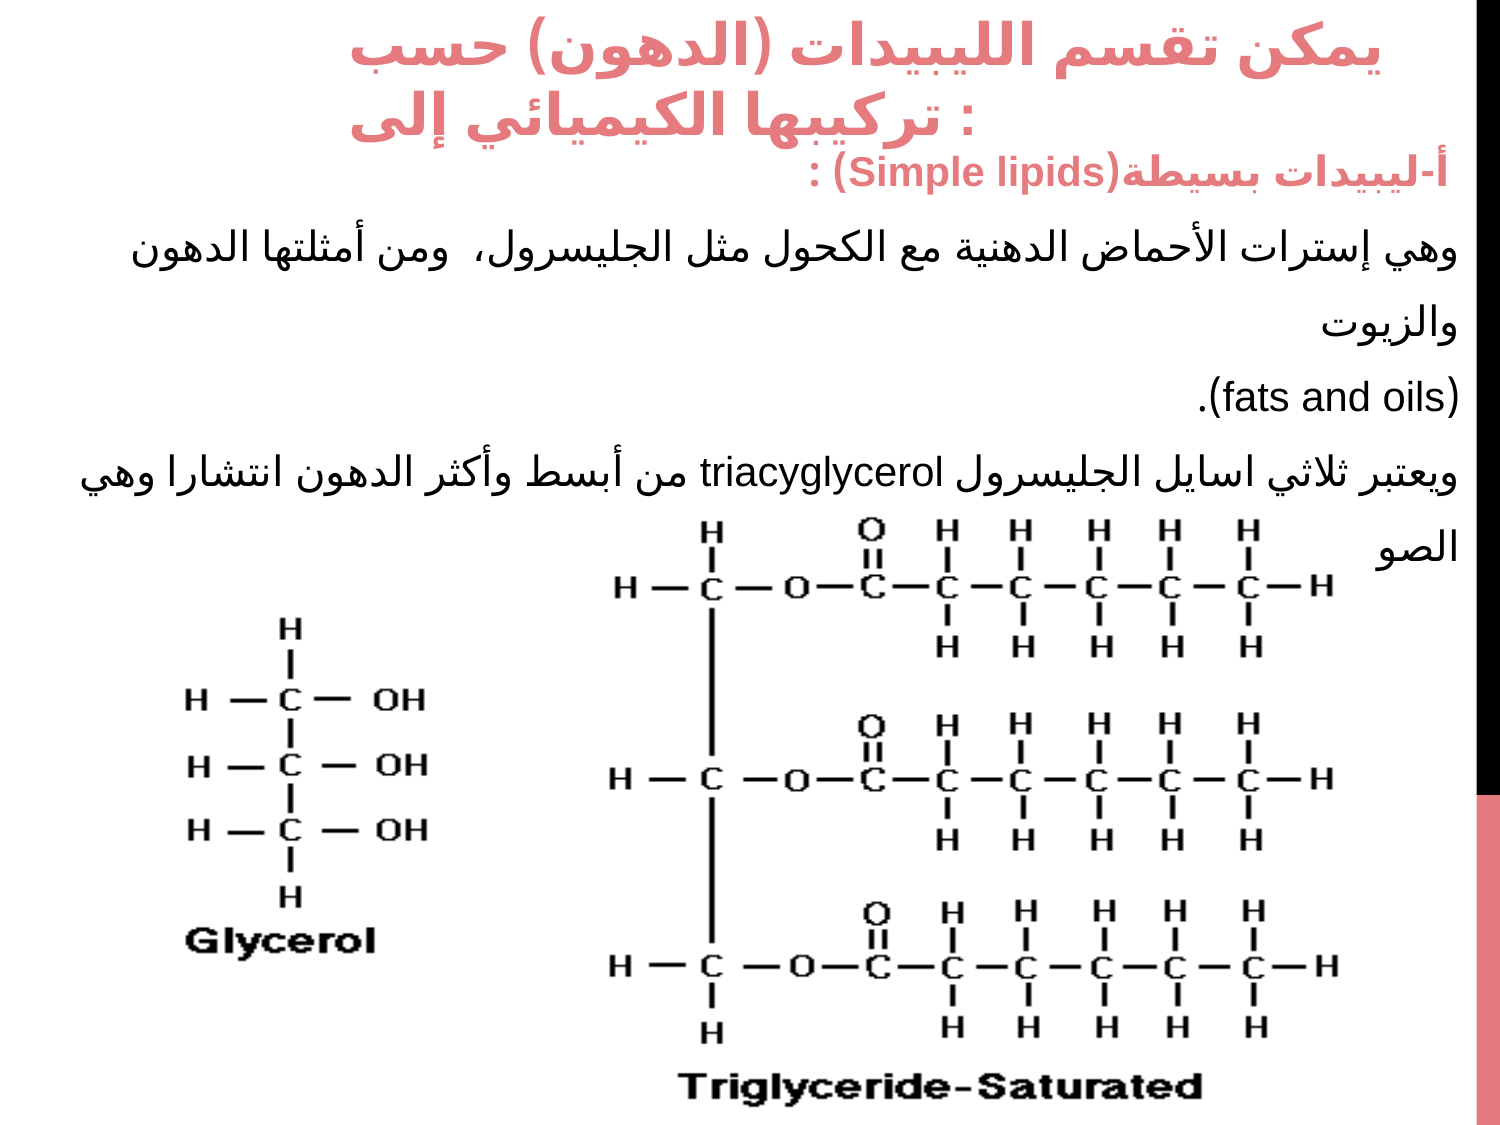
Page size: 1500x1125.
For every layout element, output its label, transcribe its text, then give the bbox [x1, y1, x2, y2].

picture [149, 505, 1376, 1125]
text_box يمكن تقسم الليبيدات (الدهون) حسب تركيبها الكيميائي إلى : [333, 0, 1496, 155]
text_box أ-ليبيدات بسيطة(Simple lipids) : وهي إسترات الأحماض الدهنية مع الكحول مثل الجليسرول، ومن أمثلتها الدهون والزيوت (fats and oils). ويعتبر ثلاثي اسايل الجليسرول triacyglycerol من أبسط وأكثر الدهون انتشارا وهي الصورة التي تخزن عليها الدهون ومخزن الطاقة داخل الخلية. [0, 112, 1475, 578]
